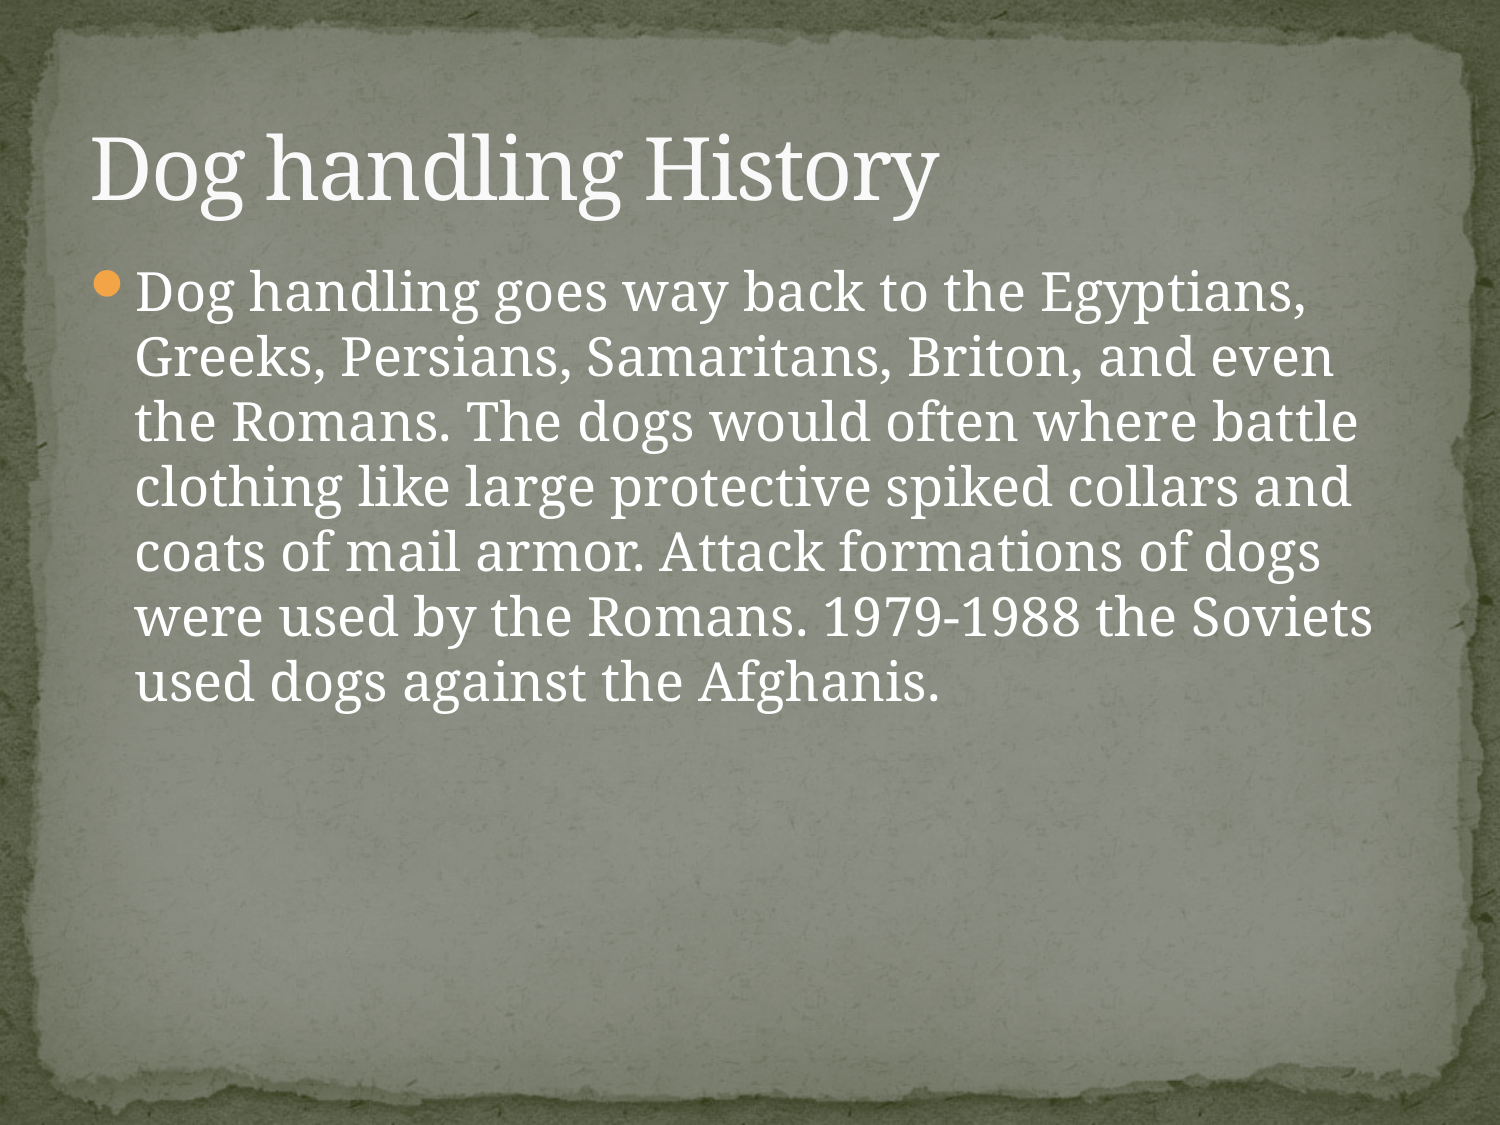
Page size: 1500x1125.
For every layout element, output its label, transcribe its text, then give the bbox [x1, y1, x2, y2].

title Dog handling History [74, 24, 1425, 225]
list Dog handling goes way back to the Egyptians, Greeks, Persians, Samaritans, Briton, and even the Romans. The dogs would often where battle clothing like large protective spiked collars and coats of mail armor. Attack formations of dogs were used by the Romans. 1979-1988 the Soviets used dogs against the Afghanis. [75, 249, 1425, 1000]
